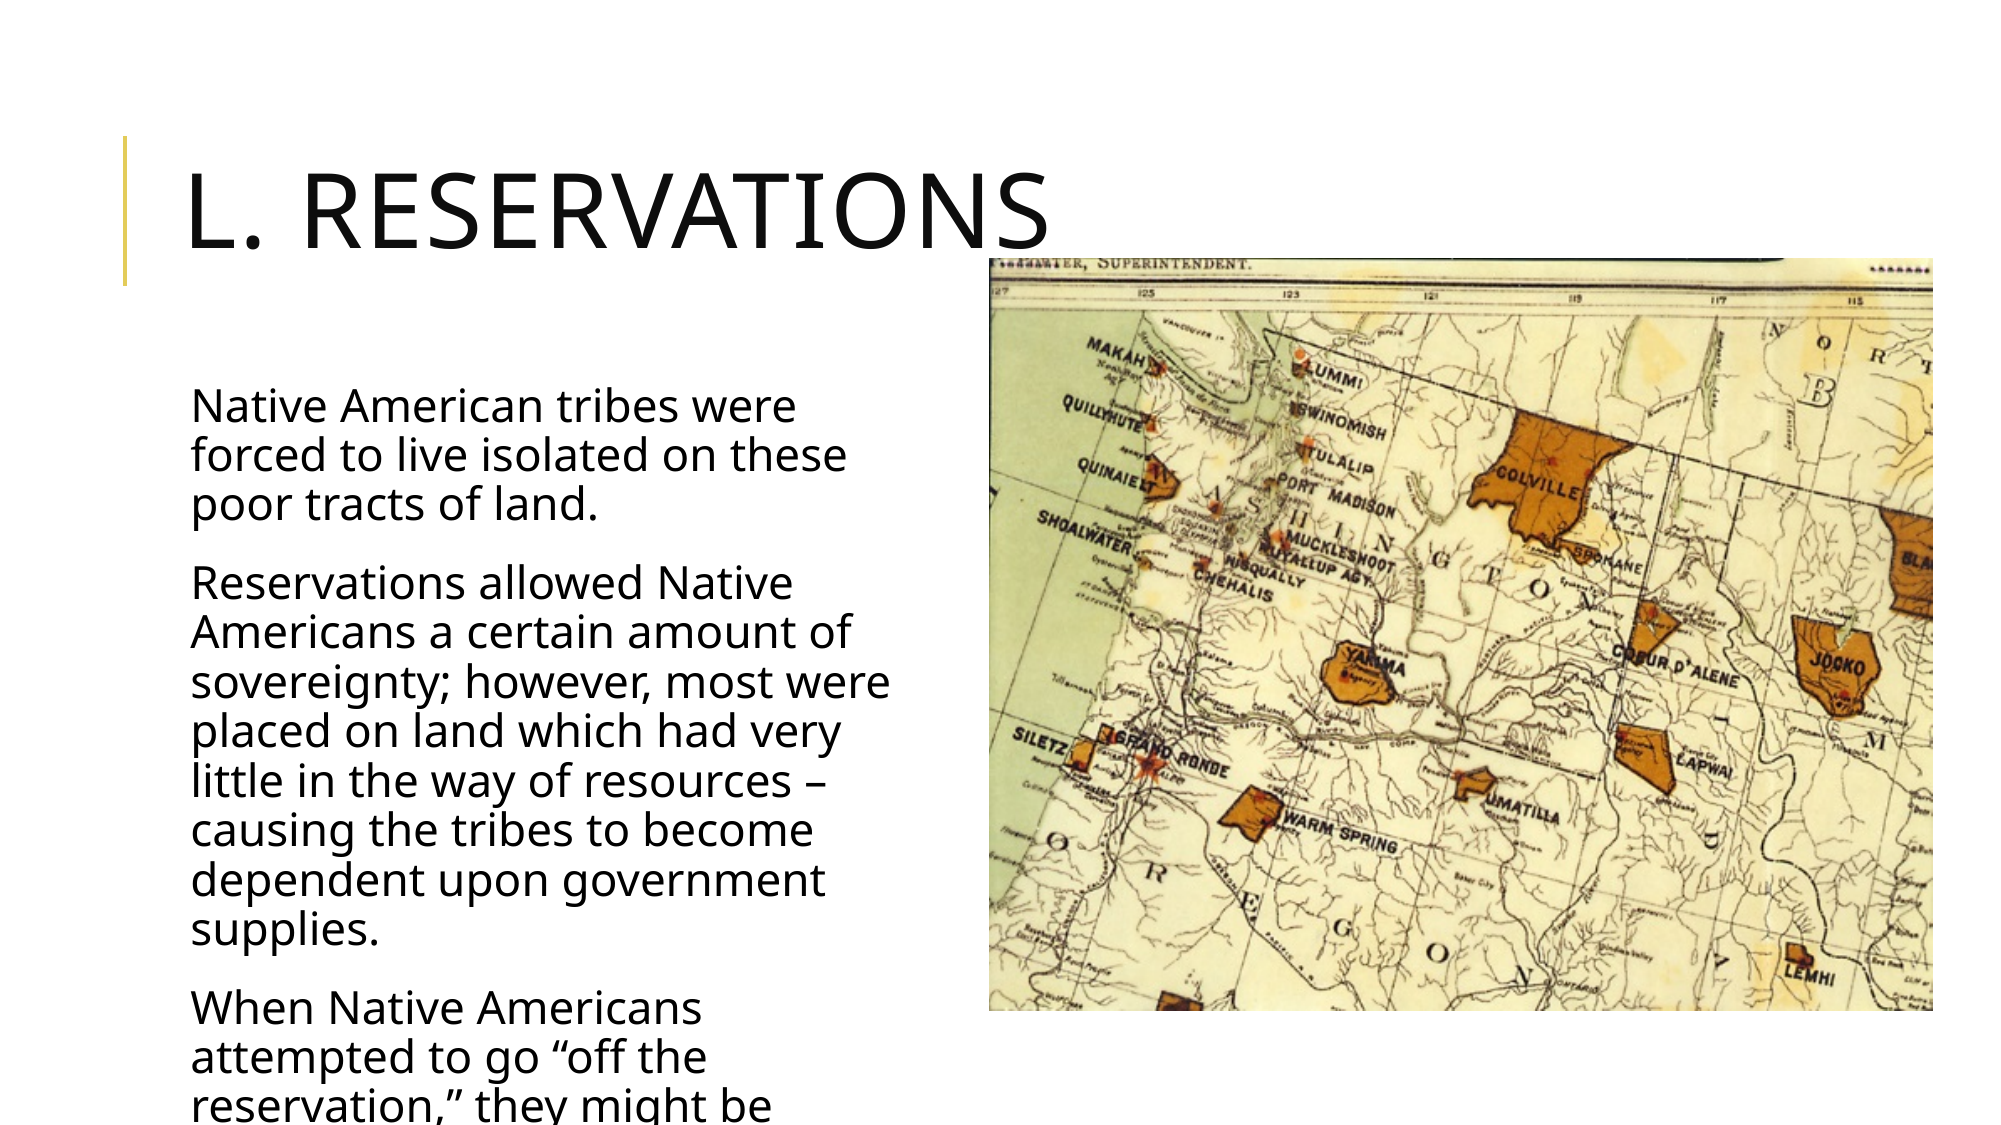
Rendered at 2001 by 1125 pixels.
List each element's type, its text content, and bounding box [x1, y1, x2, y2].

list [988, 258, 1934, 1011]
title L. Reservations [168, 96, 1763, 342]
list Native American tribes were forced to live isolated on these poor tracts of land. Reservations allowed Native Americans a certain amount of sovereignty; however, most were placed on land which had very little in the way of resources – causing the tribes to become dependent upon government supplies. When Native Americans attempted to go “off the reservation,” they might be attacked by the US Army. [168, 375, 948, 1035]
